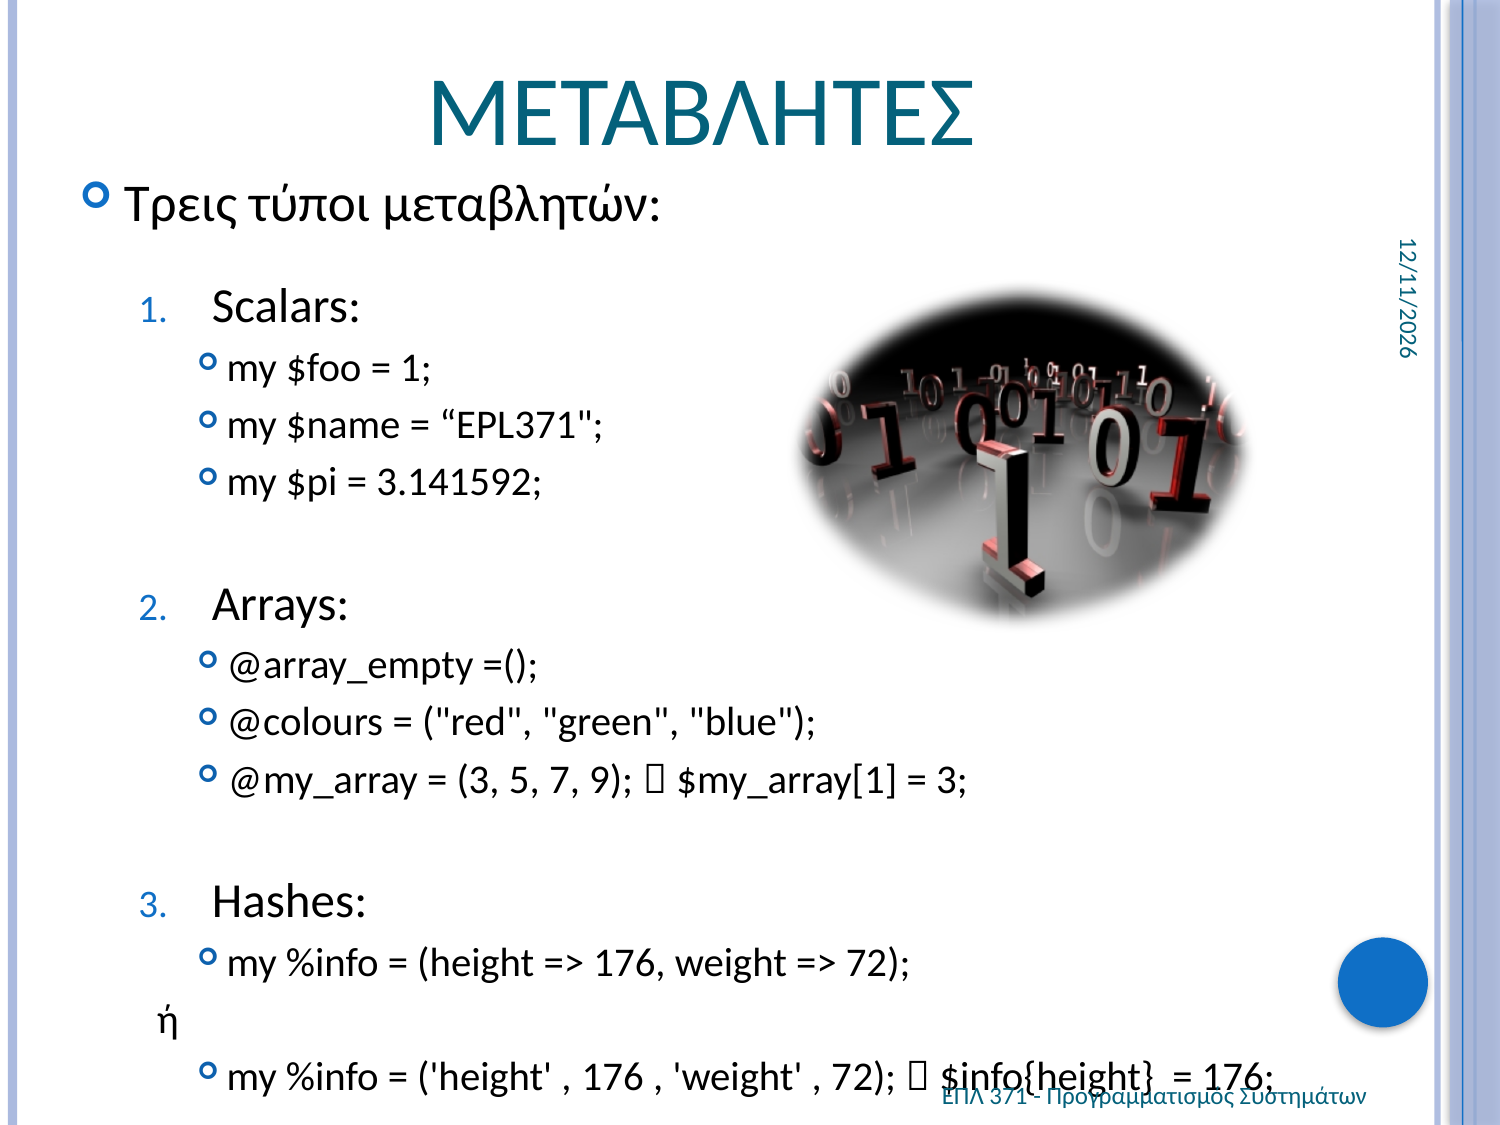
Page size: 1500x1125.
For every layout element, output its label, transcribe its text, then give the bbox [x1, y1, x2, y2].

picture [784, 278, 1259, 634]
title μεταβλητεσ [88, 30, 1314, 160]
footer ΕΠΛ 371 - Προγραμματισμός Συστημάτων [927, 1065, 1453, 1125]
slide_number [1378, 43, 1442, 374]
list Τρεις τύποι μεταβλητών: Scalars: my $foo = 1; my $name = “EPL371"; my $pi = 3.141592; Arrays: @array_empty =(); @colours = ("red", "green", "blue"); @my_array = (3, 5, 7, 9);  $my_array[1] = 3; Hashes: my %info = (height => 176, weight => 72); ή my %info = ('height' , 176 , 'weight' , 72);  $info{height} = 176; [64, 160, 1400, 1106]
